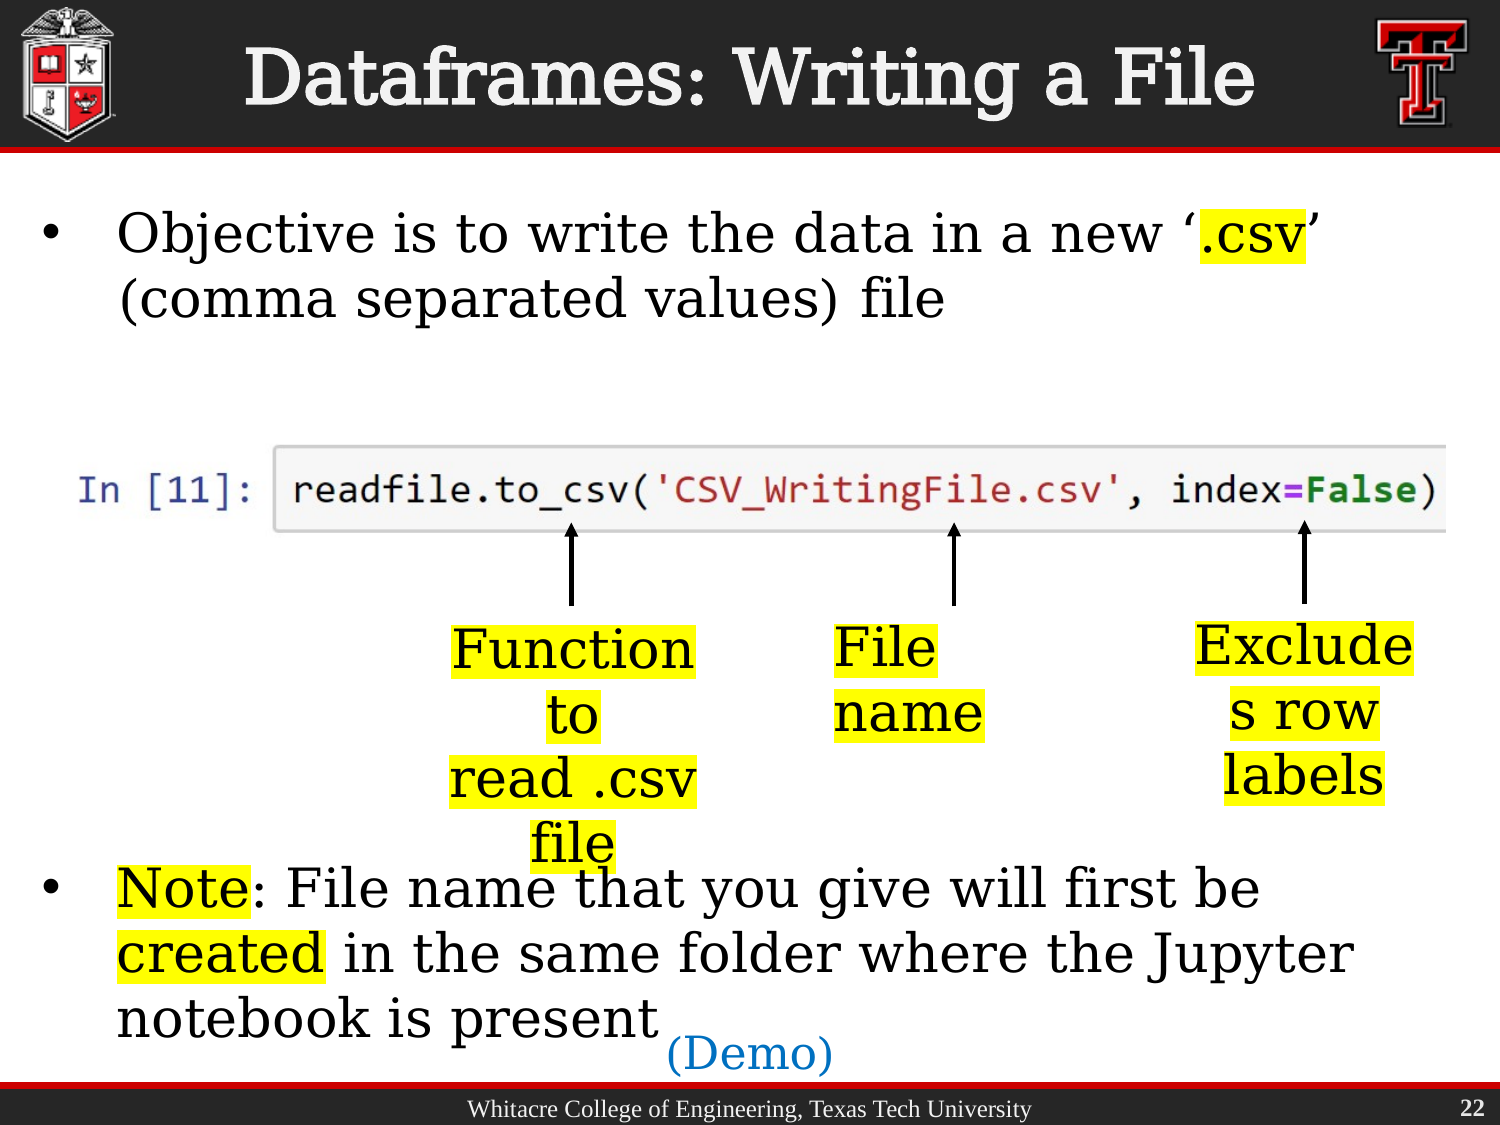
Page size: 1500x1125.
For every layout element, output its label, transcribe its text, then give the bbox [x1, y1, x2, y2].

picture [1373, 14, 1472, 128]
text_box Note: File name that you give will first be created in the same folder where the Jupyter notebook is present [26, 845, 1444, 1056]
text_box Objective is to write the data in a new ‘.csv’ (comma separated values) file [26, 190, 1469, 336]
text_box Function to read .csv file [409, 606, 737, 845]
text_box Excludes row labels [1169, 602, 1440, 813]
picture [75, 432, 1446, 541]
picture [21, 7, 116, 142]
title Dataframes: Writing a File [151, 6, 1349, 141]
text_box (Demo) [648, 1016, 852, 1086]
slide_number 22 [1392, 1086, 1500, 1125]
text_box File name [819, 605, 1090, 750]
